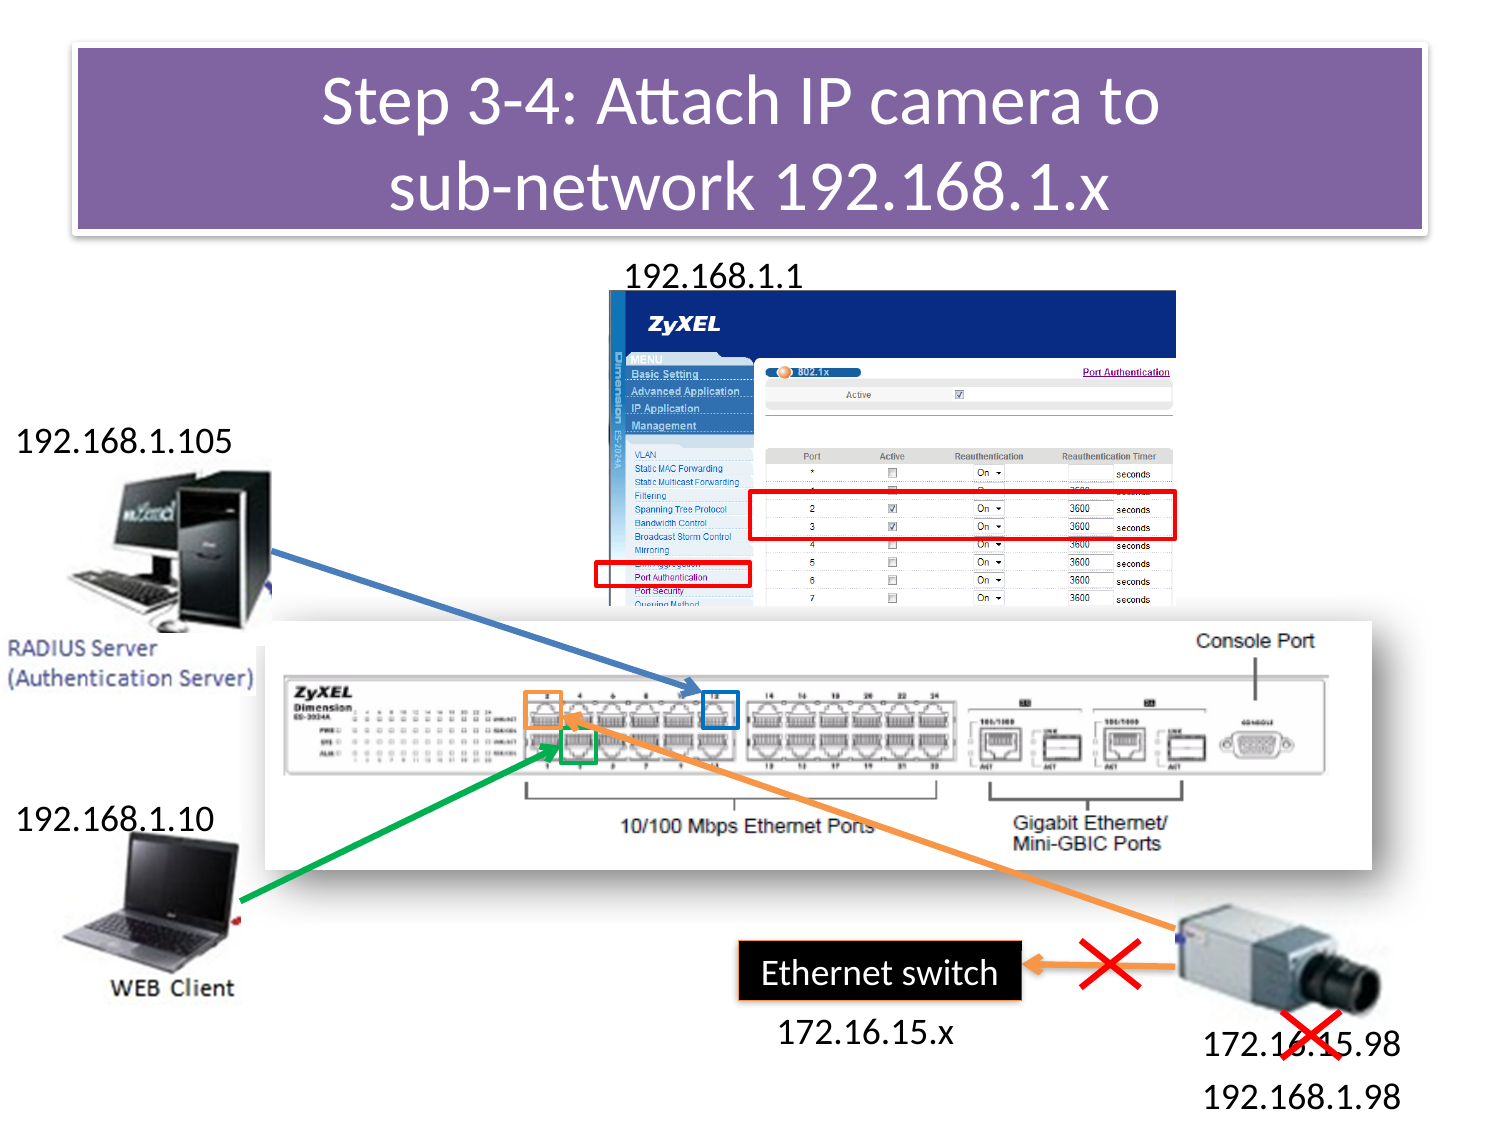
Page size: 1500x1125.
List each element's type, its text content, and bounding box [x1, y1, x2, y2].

text_box 172.16.15.98 [1187, 1048, 1278, 1064]
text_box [1021, 963, 1075, 967]
text_box 172.16.15.98 [1341, 1011, 1435, 1064]
text_box 192.168.1.10 [0, 786, 234, 847]
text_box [271, 550, 703, 693]
picture [1174, 893, 1396, 1041]
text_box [240, 745, 562, 902]
text_box 172.16.15.x [761, 999, 987, 1060]
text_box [1145, 963, 1176, 967]
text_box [265, 621, 1372, 870]
picture [52, 822, 244, 1005]
picture [0, 455, 272, 697]
title Step 3-4: Attach IP camera to sub-network 192.168.1.x [72, 42, 1428, 236]
text_box 192.168.1.98 [1187, 1064, 1435, 1125]
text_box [1281, 1011, 1341, 1059]
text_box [1080, 940, 1140, 988]
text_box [560, 715, 1176, 929]
picture [608, 290, 1176, 606]
text_box 192.168.1.1 [608, 243, 874, 289]
text_box 192.168.1.105 [0, 408, 266, 469]
text_box Ethernet switch [738, 940, 1022, 1001]
